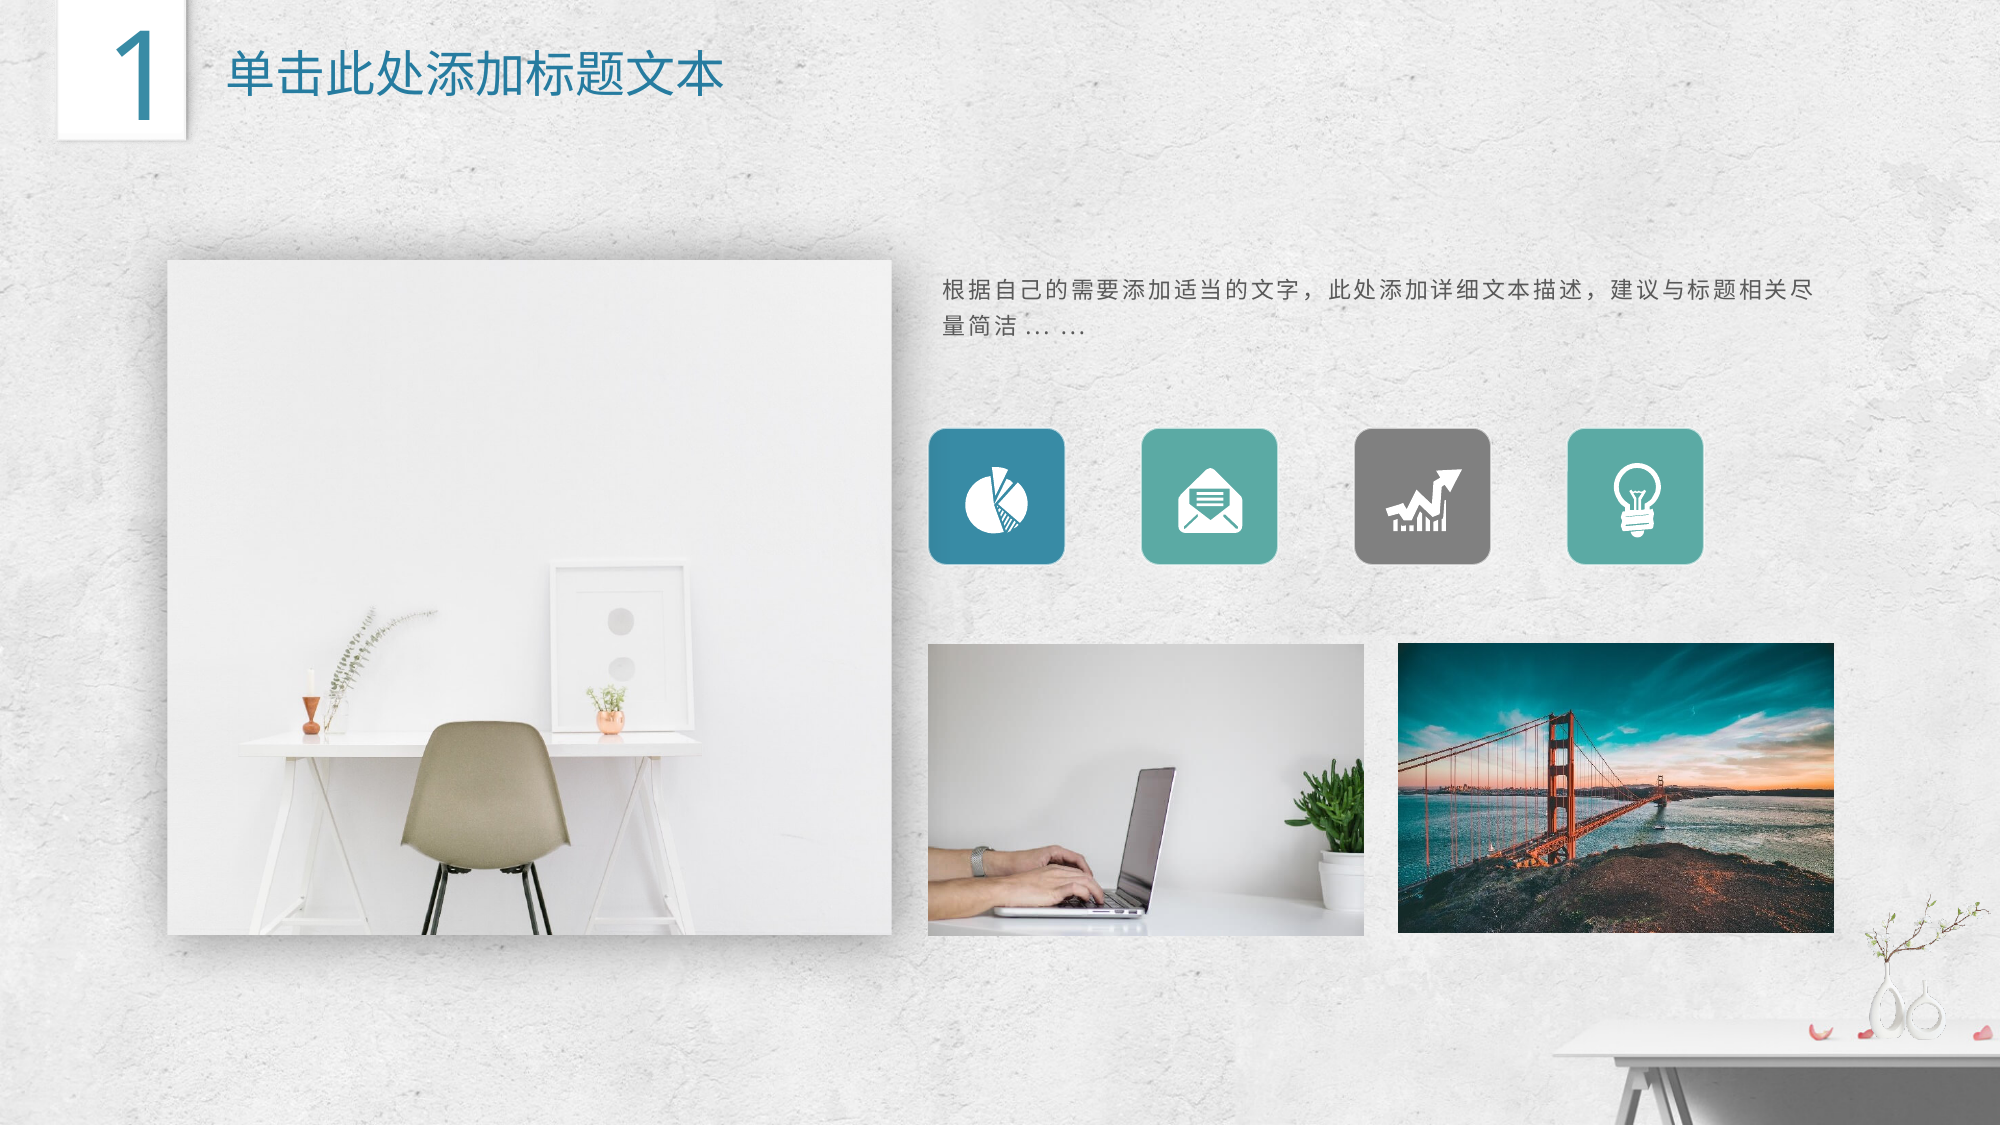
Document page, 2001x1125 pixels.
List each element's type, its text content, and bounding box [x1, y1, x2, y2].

text_box [1409, 524, 1414, 532]
text_box [1425, 516, 1430, 532]
text_box [1401, 524, 1406, 532]
text_box [1140, 427, 1279, 566]
text_box [991, 467, 1009, 496]
text_box [1566, 427, 1704, 566]
text_box [1441, 500, 1446, 532]
text_box [1393, 519, 1398, 532]
picture [0, 0, 2000, 1125]
text_box 1 [90, 0, 193, 153]
text_box [1417, 511, 1423, 532]
text_box 单击此处添加标题文本 [210, 35, 924, 110]
text_box [1178, 468, 1243, 533]
text_box [1613, 462, 1661, 538]
text_box [935, 427, 1066, 566]
text_box [1433, 519, 1439, 532]
text_box [1385, 469, 1463, 521]
text_box [965, 476, 1028, 534]
text_box [1353, 427, 1492, 566]
text_box 根据自己的需要添加适当的文字，此处添加详细文本描述，建议与标题相关尽量简洁... ... [928, 260, 1834, 347]
